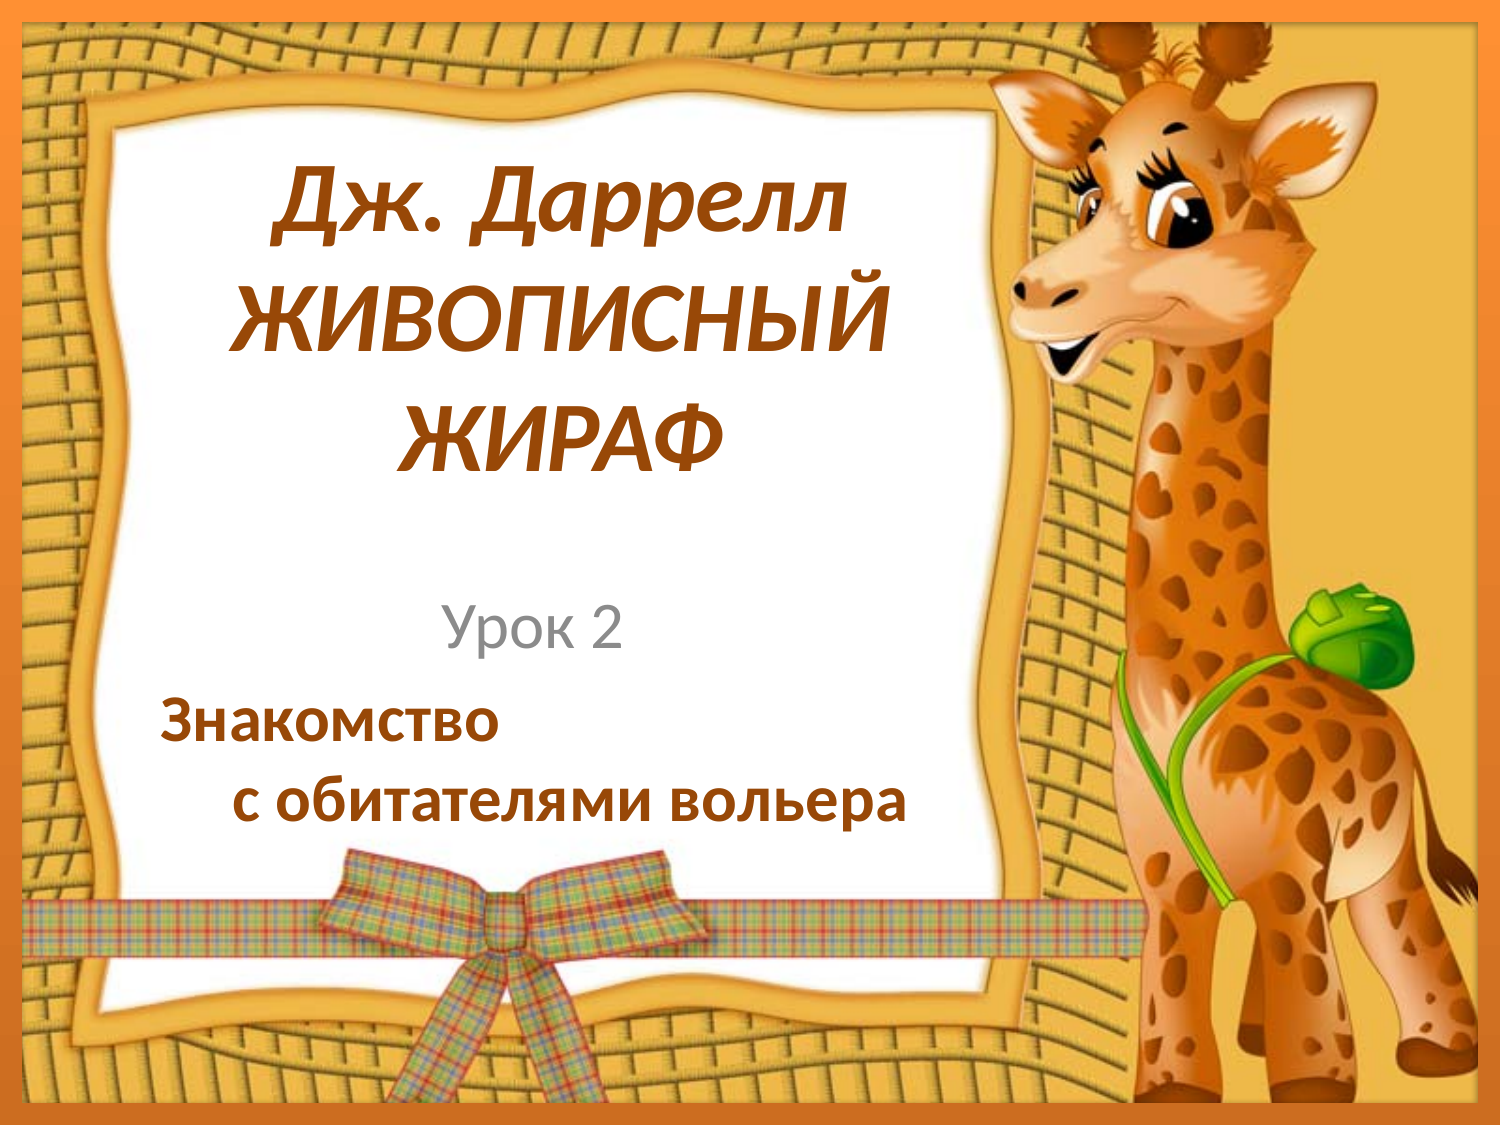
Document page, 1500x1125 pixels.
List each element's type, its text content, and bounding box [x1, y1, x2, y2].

title Дж. Даррелл ЖИВОПИСНЫЙ ЖИРАФ [70, 140, 1051, 484]
subtitle Урок 2 Знакомство с обитателями вольера [140, 574, 926, 862]
picture [22, 22, 1478, 1103]
